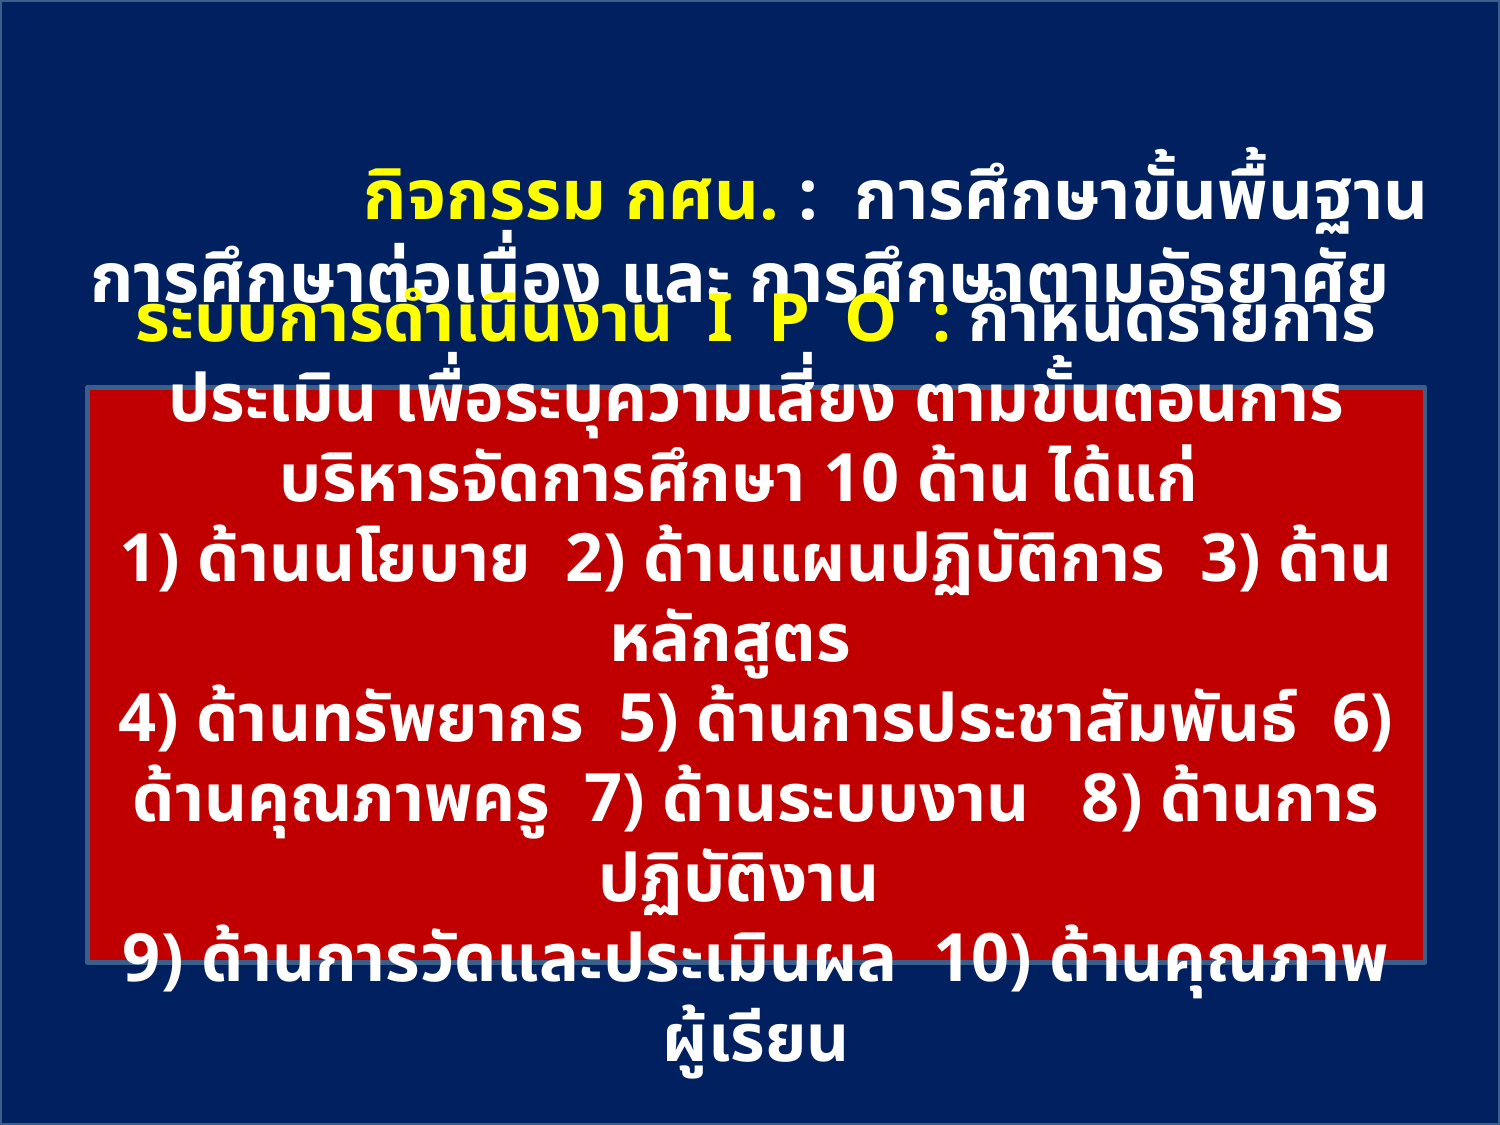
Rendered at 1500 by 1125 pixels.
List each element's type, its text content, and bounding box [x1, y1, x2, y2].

title กิจกรรม กศน. : การศึกษาขั้นพื้นฐาน การศึกษาต่อเนื่อง และ การศึกษาตามอัธยาศัย [75, 112, 1450, 354]
text_box [0, 0, 1500, 1125]
text_box ระบบการดำเนินงาน I P O : กำหนดรายการประเมิน เพื่อระบุความเสี่ยง ตามขั้นตอนการบริหารจัดการศึกษา 10 ด้าน ได้แก่ 1) ด้านนโยบาย 2) ด้านแผนปฏิบัติการ 3) ด้านหลักสูตร 4) ด้านทรัพยากร 5) ด้านการประชาสัมพันธ์ 6) ด้านคุณภาพครู 7) ด้านระบบงาน 8) ด้านการปฏิบัติงาน 9) ด้านการวัดและประเมินผล 10) ด้านคุณภาพผู้เรียน [85, 385, 1427, 965]
